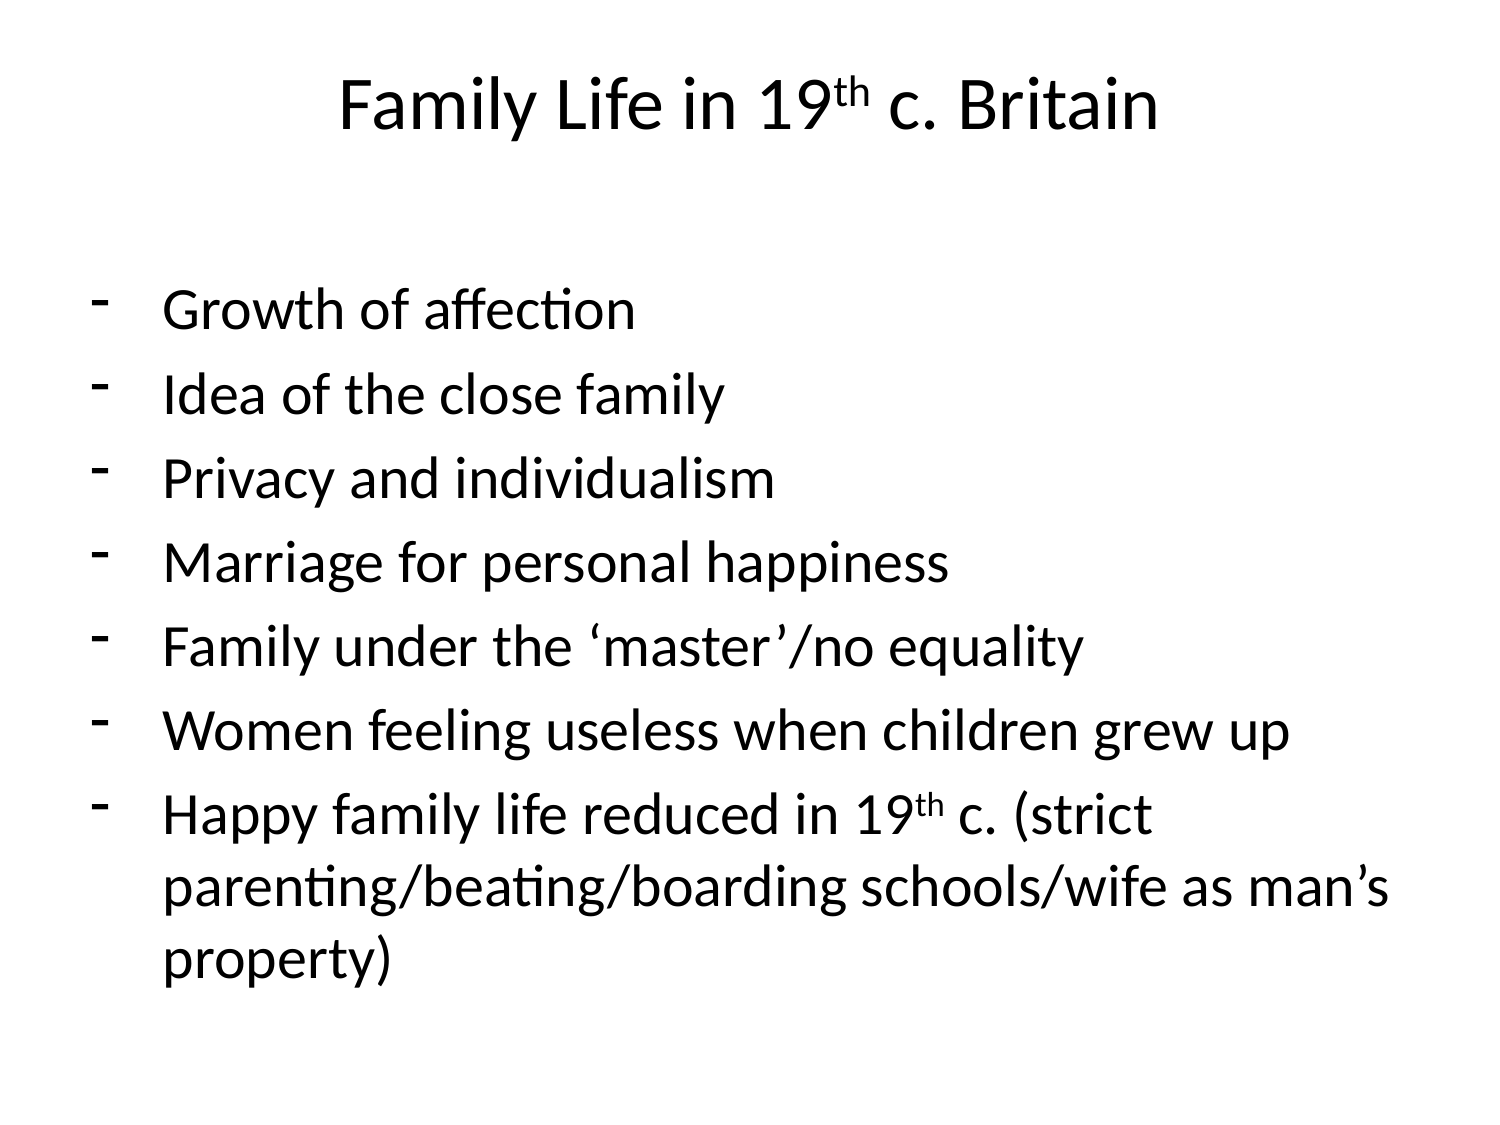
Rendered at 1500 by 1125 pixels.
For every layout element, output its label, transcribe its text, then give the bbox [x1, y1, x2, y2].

title Family Life in 19th c. Britain [75, 45, 1425, 244]
list Growth of affection Idea of the close family Privacy and individualism Marriage for personal happiness Family under the ‘master’/no equality Women feeling useless when children grew up Happy family life reduced in 19th c. (strict parenting/beating/boarding schools/wife as man’s property) [75, 262, 1425, 1005]
